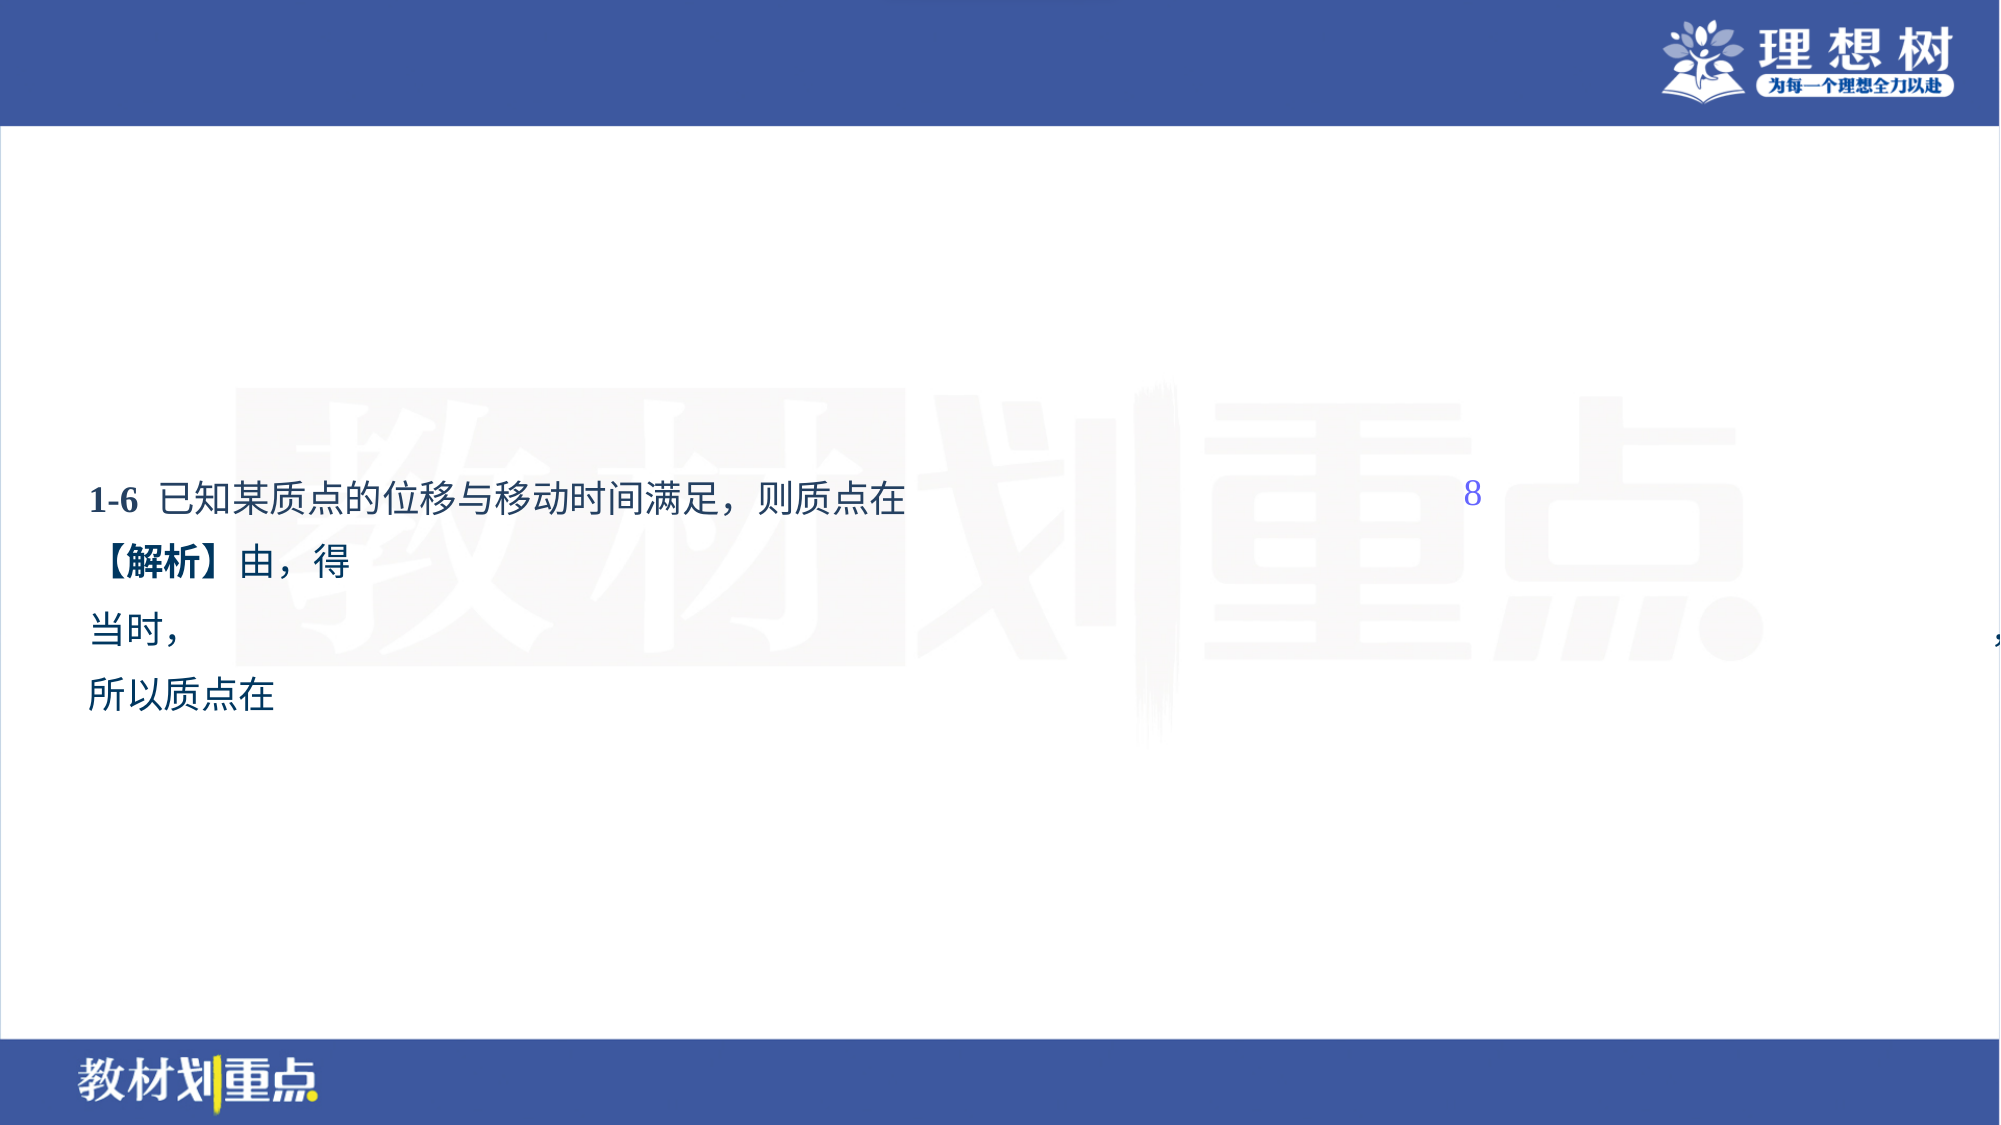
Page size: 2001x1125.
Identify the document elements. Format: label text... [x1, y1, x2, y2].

picture [0, 0, 2000, 1125]
text_box 8 [1450, 445, 1497, 506]
